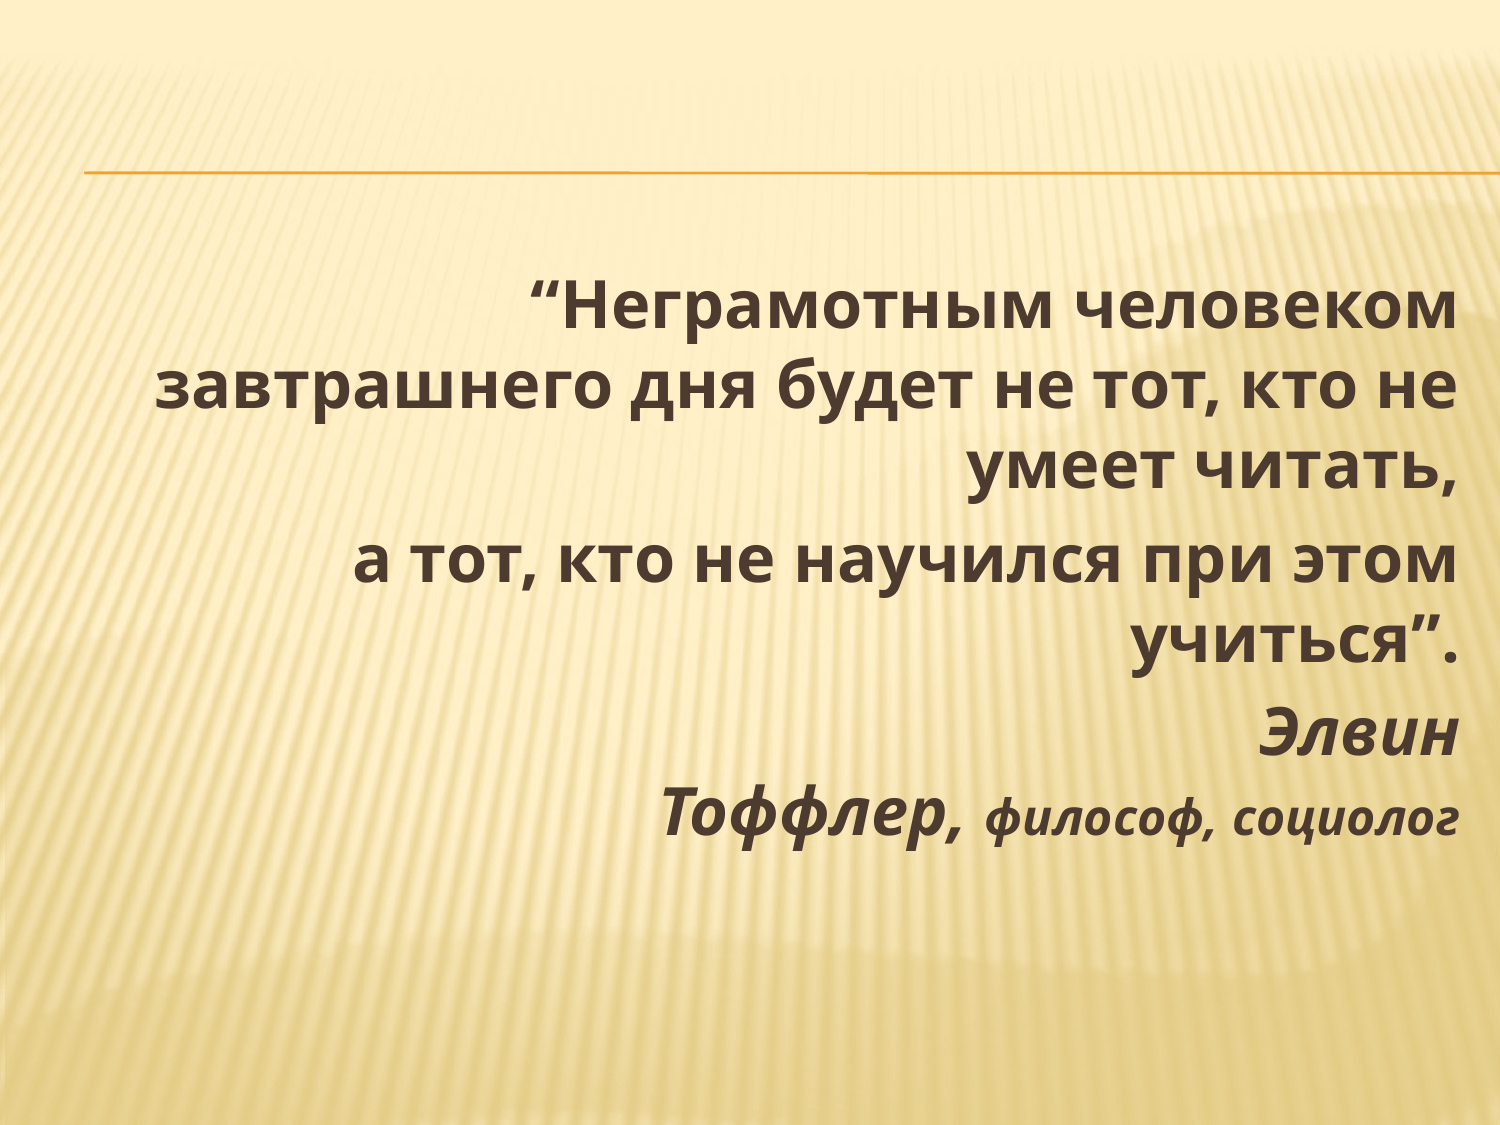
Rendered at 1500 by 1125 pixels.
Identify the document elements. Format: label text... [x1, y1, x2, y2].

list “Неграмотным человеком завтрашнего дня будет не тот, кто не умеет читать, а тот, кто не научился при этом учиться”. Элвин Тоффлер, философ, социолог [50, 254, 1475, 998]
